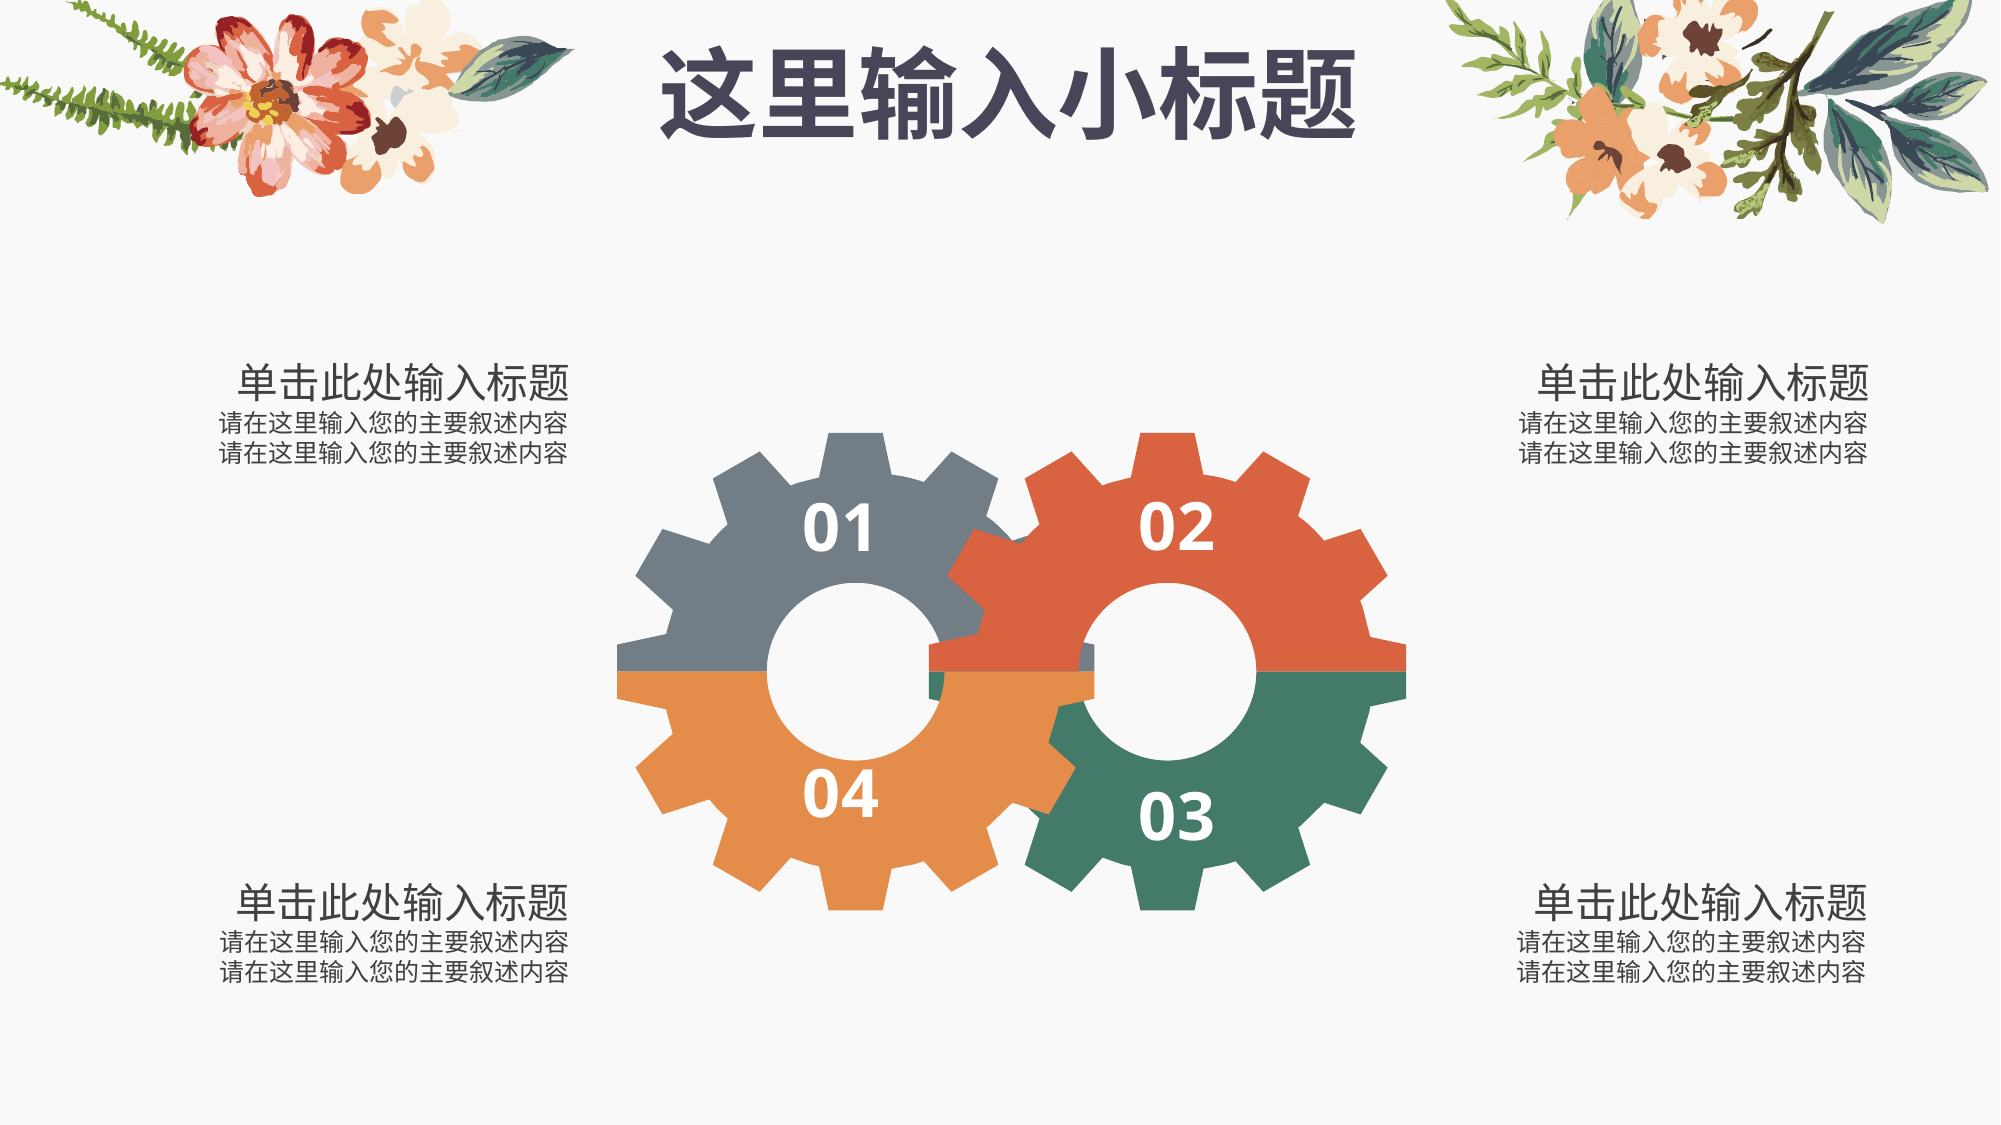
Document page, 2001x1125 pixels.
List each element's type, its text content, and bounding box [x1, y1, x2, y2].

text_box 这里输入小标题 [643, 23, 1374, 159]
text_box 单击此处输入标题 请在这里输入您的主要叙述内容 请在这里输入您的主要叙述内容 [204, 349, 586, 555]
picture [1441, 0, 1990, 224]
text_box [928, 432, 1407, 671]
text_box 单击此处输入标题 请在这里输入您的主要叙述内容 请在这里输入您的主要叙述内容 [204, 869, 585, 1085]
picture [0, 0, 577, 197]
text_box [1095, 671, 1407, 911]
text_box 单击此处输入标题 请在这里输入您的主要叙述内容 请在这里输入您的主要叙述内容 [1504, 349, 1886, 555]
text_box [616, 671, 1095, 911]
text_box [616, 432, 928, 671]
text_box 单击此处输入标题 请在这里输入您的主要叙述内容 请在这里输入您的主要叙述内容 [1501, 869, 1883, 1074]
